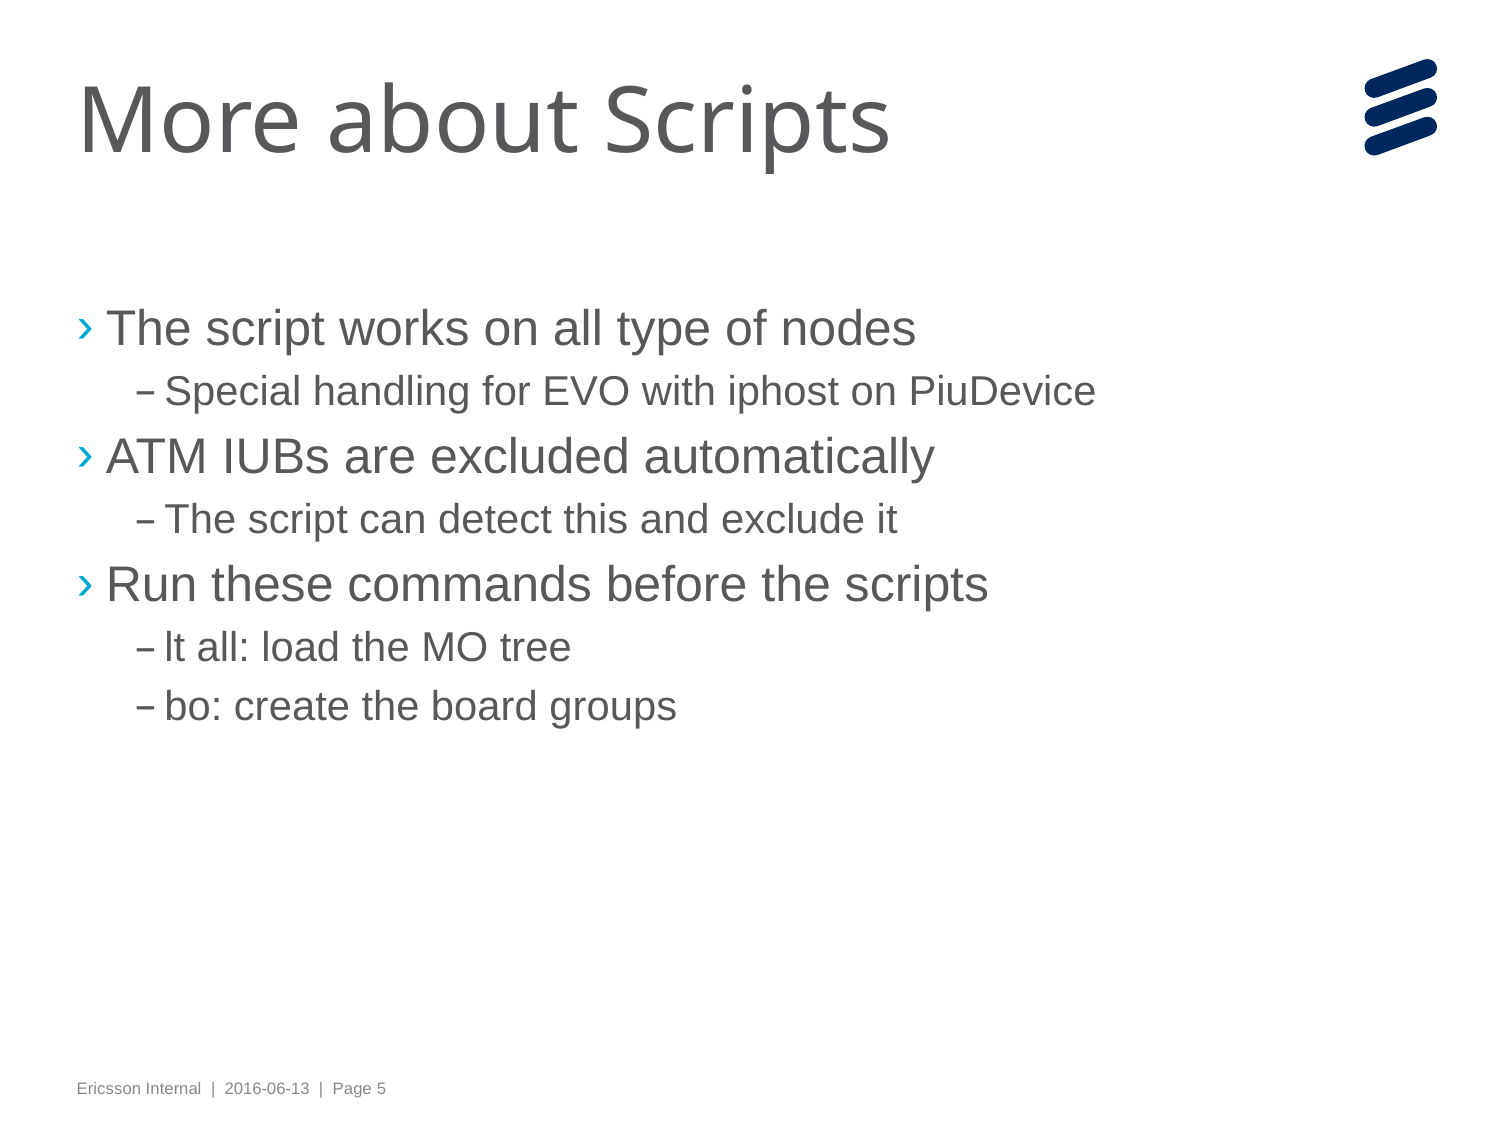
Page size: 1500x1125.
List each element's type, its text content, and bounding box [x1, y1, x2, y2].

list The script works on all type of nodes Special handling for EVO with iphost on PiuDevice ATM IUBs are excluded automatically The script can detect this and exclude it Run these commands before the scripts lt all: load the MO tree bo: create the board groups [64, 295, 1436, 928]
title More about Scripts [64, 39, 1295, 218]
